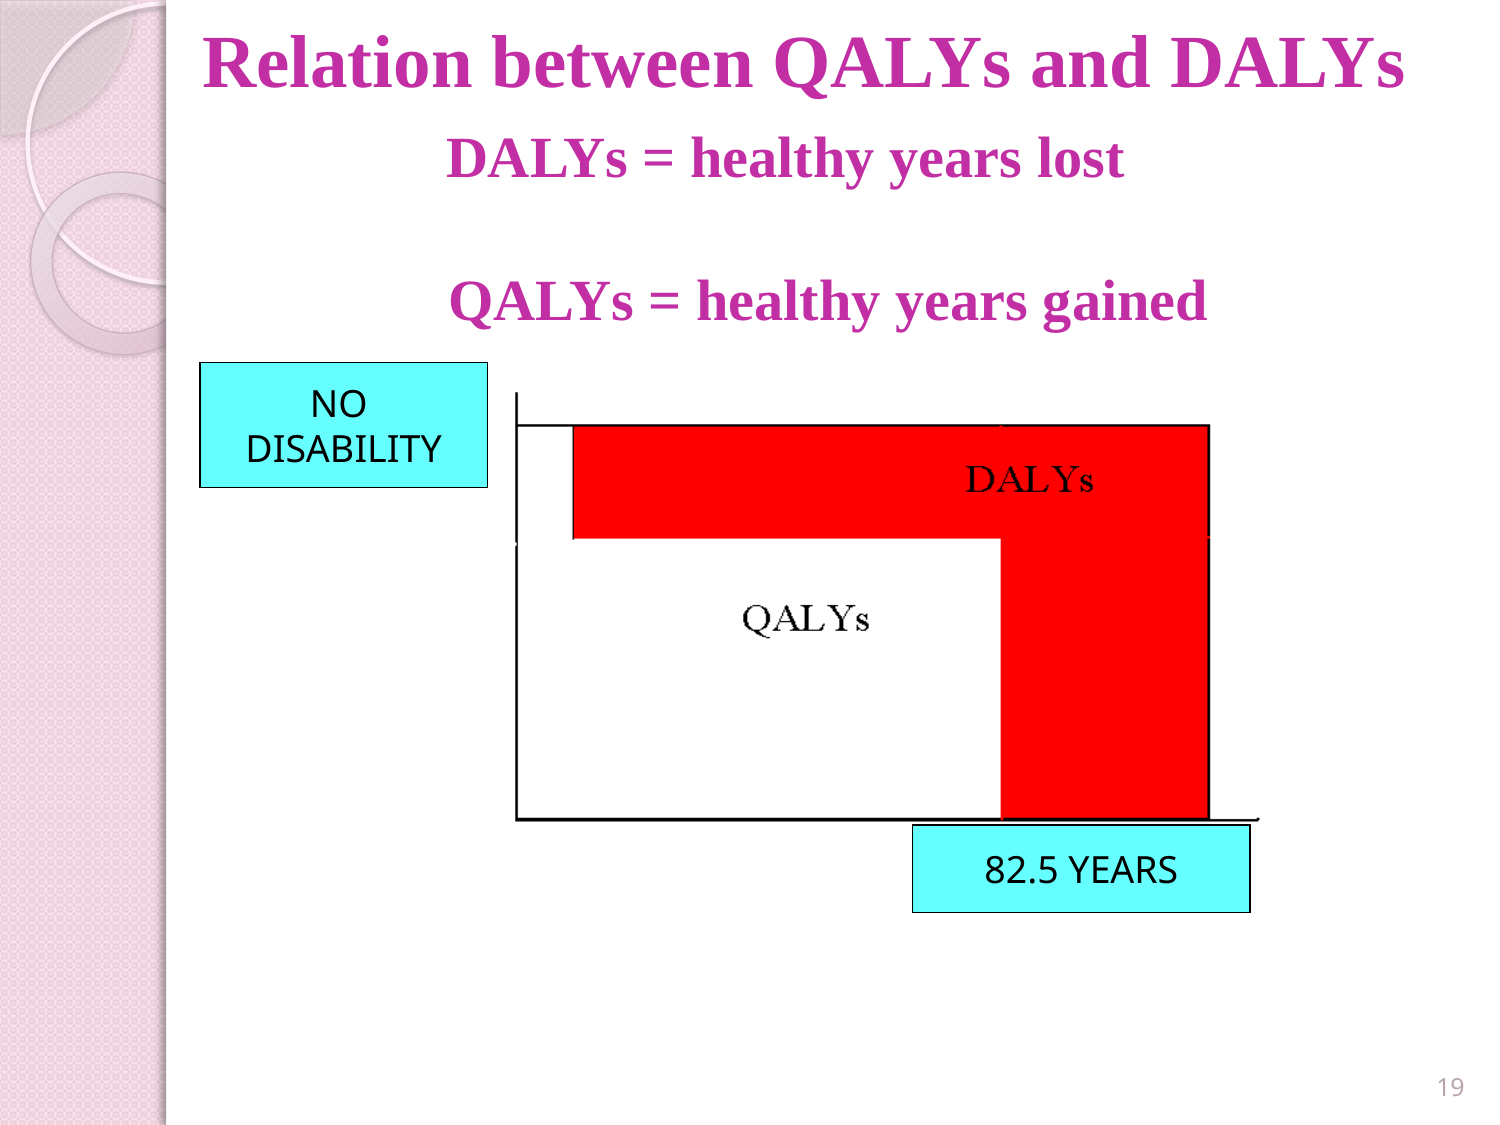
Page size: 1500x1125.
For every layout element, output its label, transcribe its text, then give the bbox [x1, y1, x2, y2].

slide_number 19 [1413, 1034, 1488, 1113]
text_box NO DISABILITY [199, 362, 342, 488]
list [349, 337, 1417, 1076]
title Relation between QALYs and DALYs DALYs = healthy years lost QALYs = healthy years gained [187, 45, 1475, 300]
